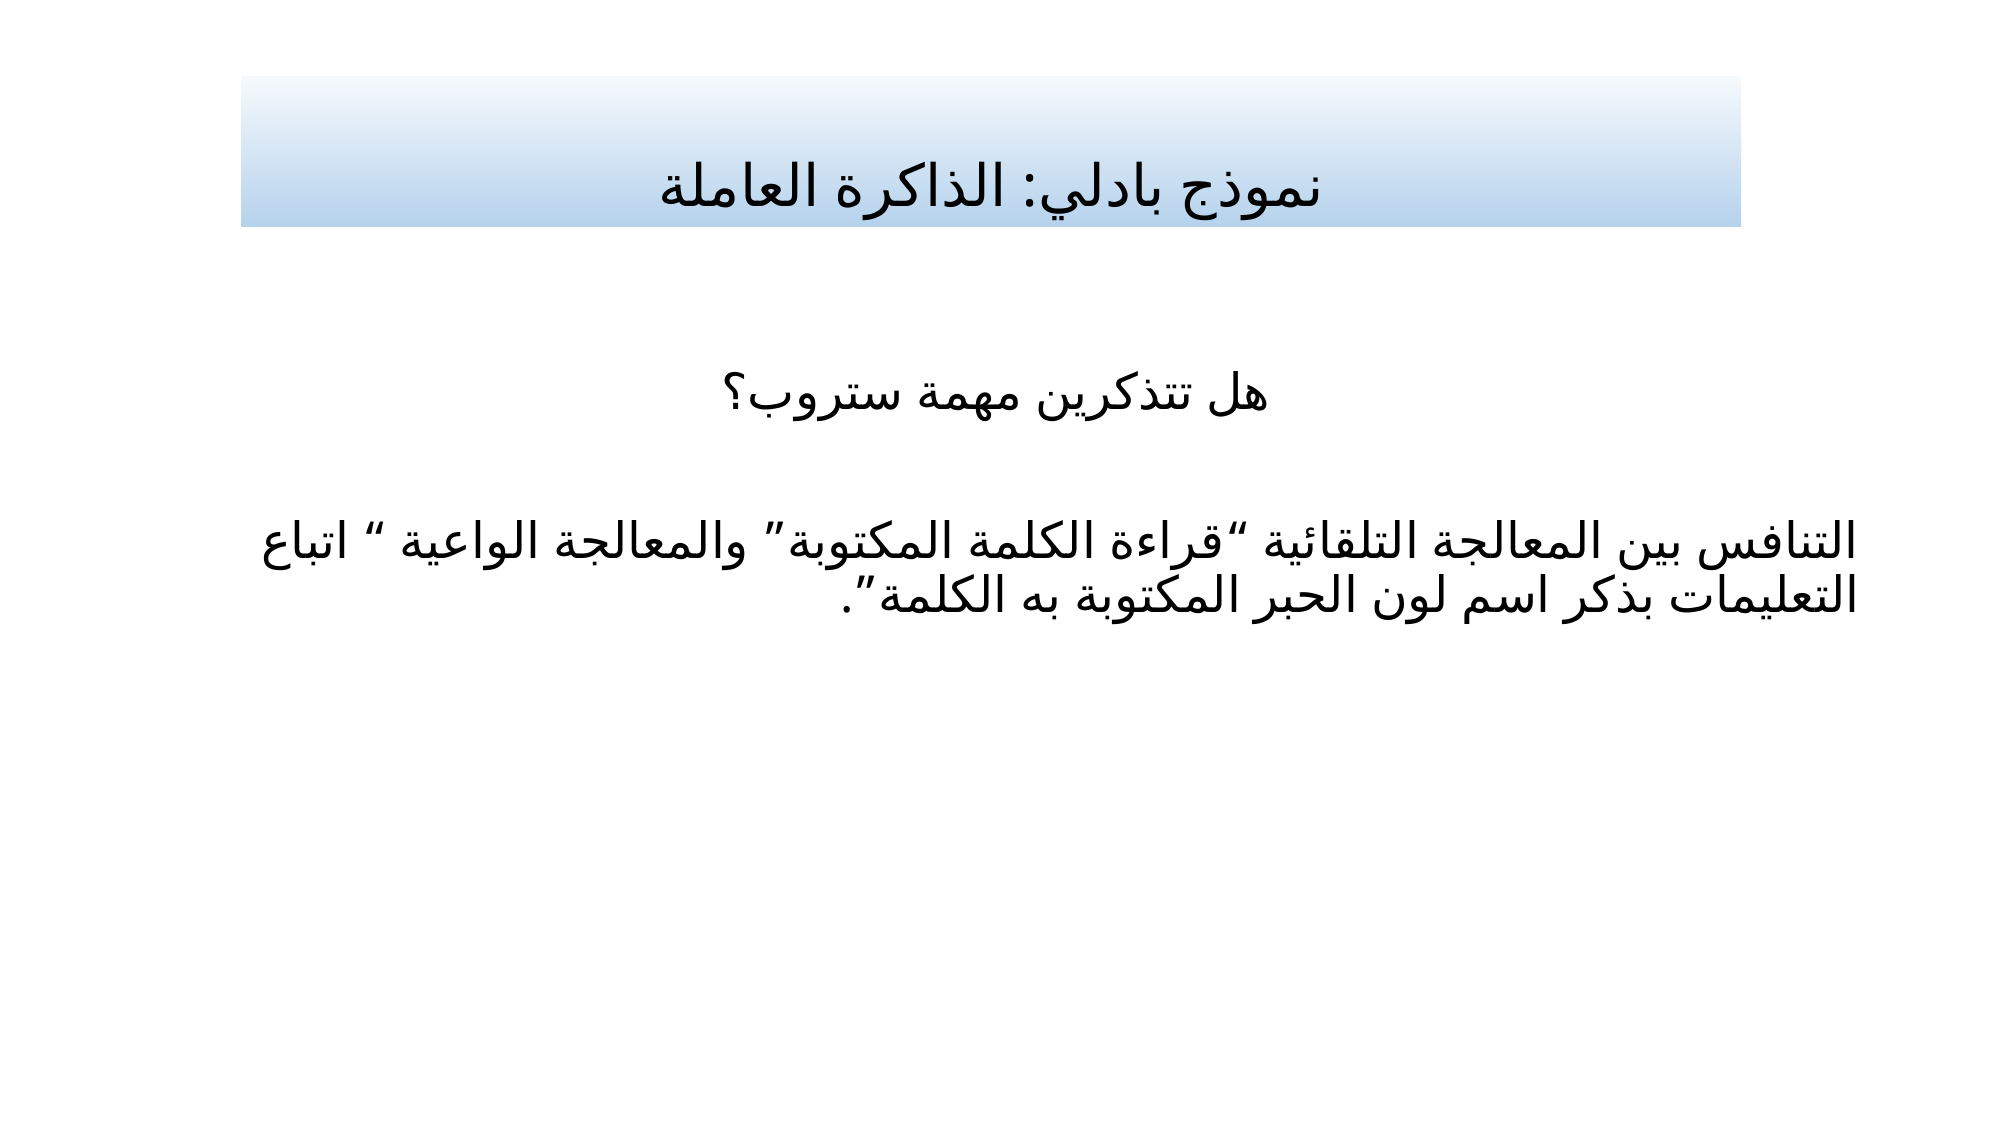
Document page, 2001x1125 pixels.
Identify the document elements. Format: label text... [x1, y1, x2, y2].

subtitle هل تتذكرين مهمة ستروب؟ التنافس بين المعالجة التلقائية “قراءة الكلمة المكتوبة” والمعالجة الواعية “ اتباع التعليمات بذكر اسم لون الحبر المكتوبة به الكلمة”. [117, 277, 1875, 931]
title نموذج بادلي: الذاكرة العاملة [241, 76, 1742, 227]
